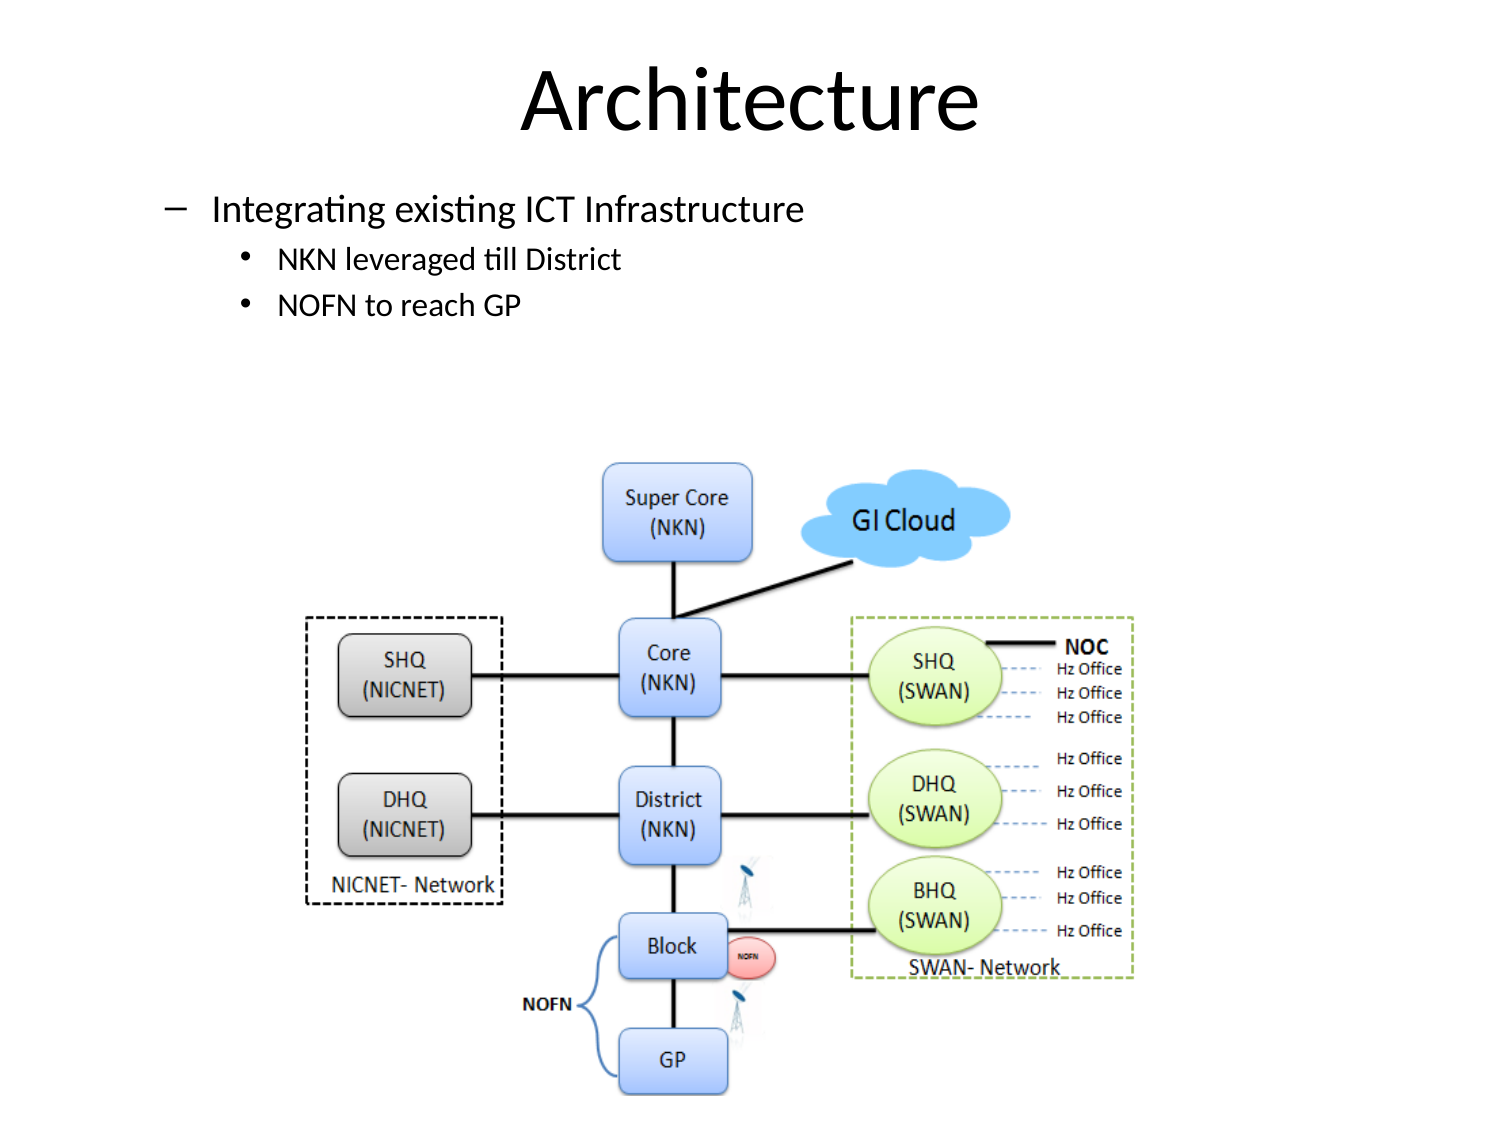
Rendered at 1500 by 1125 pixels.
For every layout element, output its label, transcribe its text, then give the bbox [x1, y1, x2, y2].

list Integrating existing ICT Infrastructure NKN leveraged till District NOFN to reach GP [74, 174, 1426, 974]
picture [287, 437, 1148, 1096]
title Architecture [76, 0, 1427, 188]
